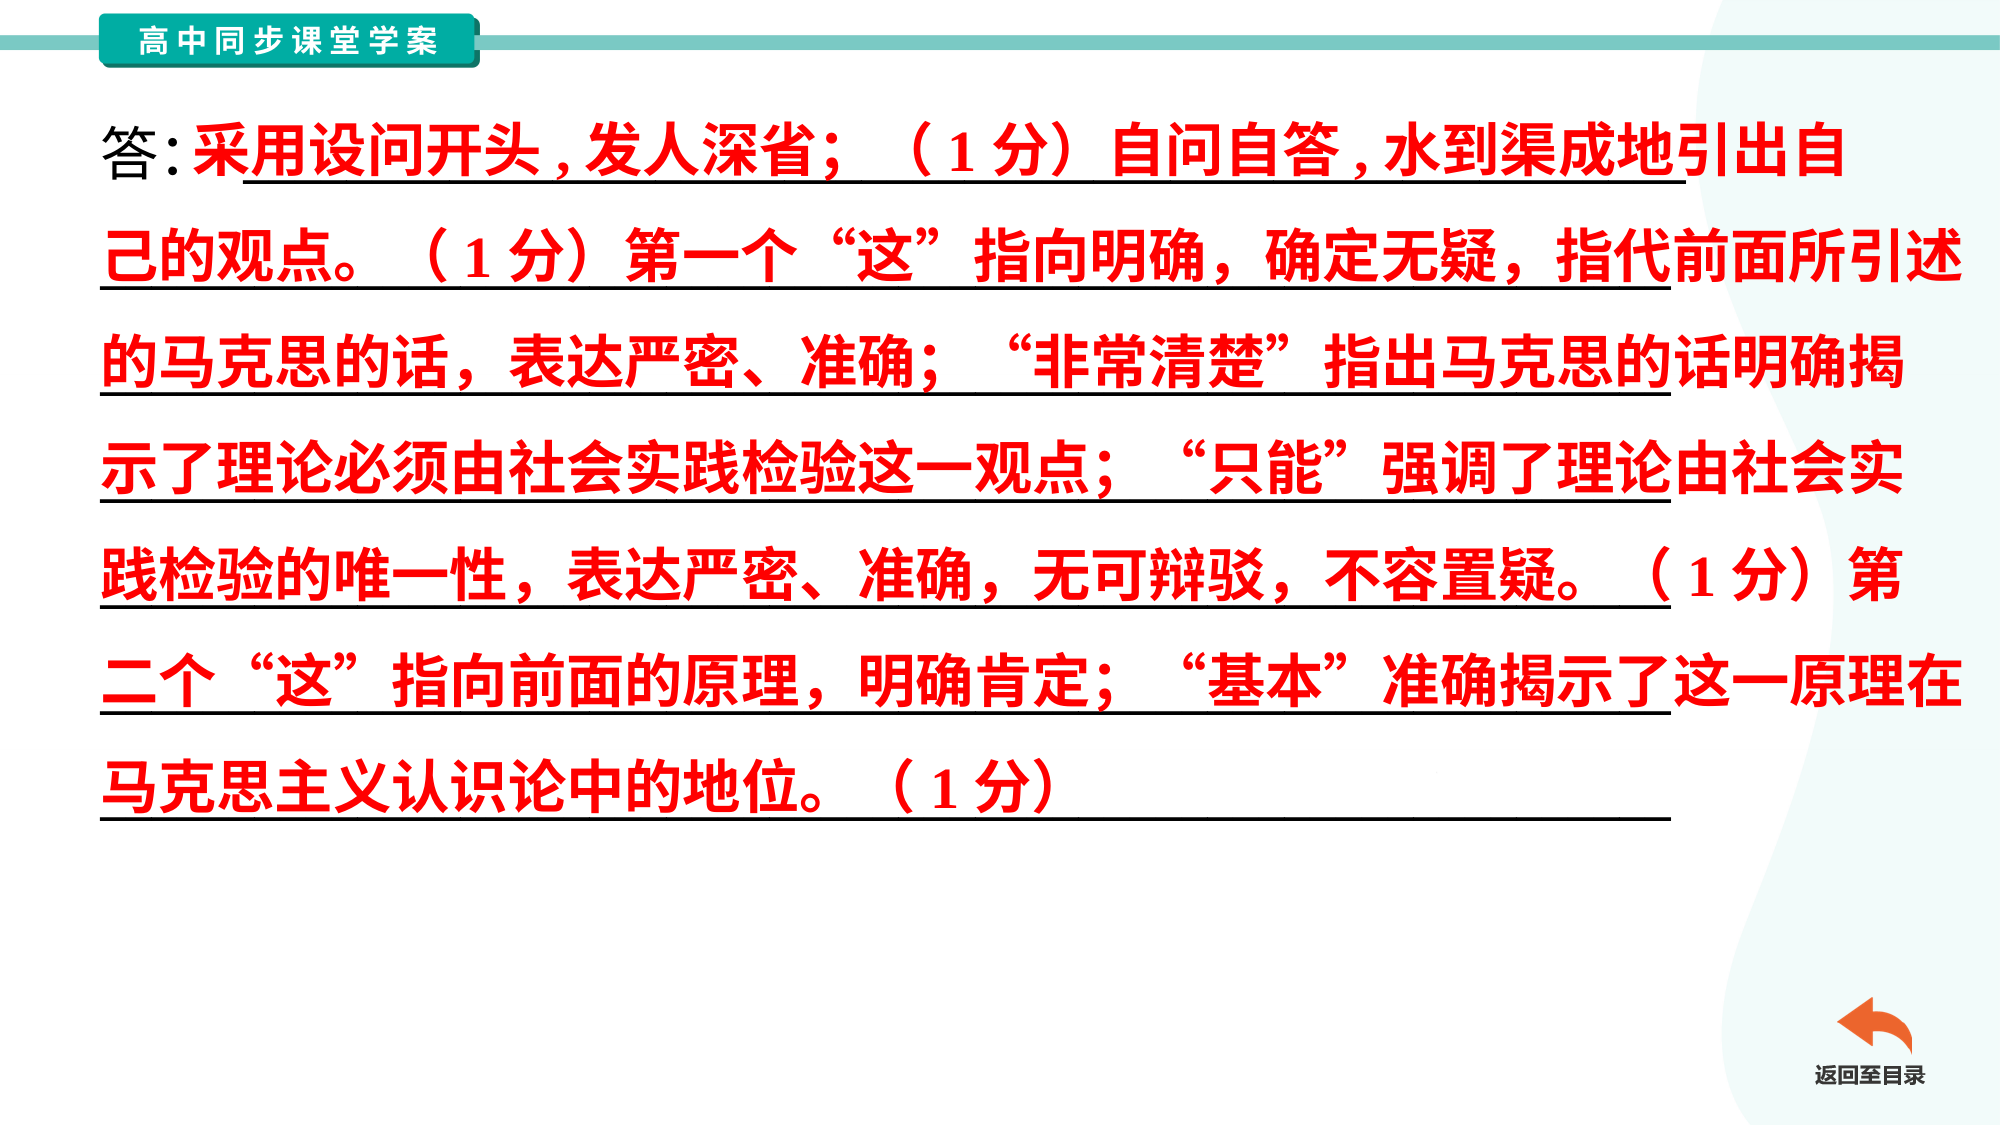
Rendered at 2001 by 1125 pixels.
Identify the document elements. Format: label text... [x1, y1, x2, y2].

picture [0, 0, 2000, 1125]
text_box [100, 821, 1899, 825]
text_box 采用设问开头,发人深省；（1分）自问自答,水到渠成地引出自 己的观点。（1分）第一个“这”指向明确，确定无疑，指代前面所引述 的马克思的话，表达严密、准确；“非常清楚”指出马克思的话明确揭 示了理论必须由社会实践检验这一观点；“只能”强调了理论由社会实 践检验的唯一性，表达严密、准确，无可辩驳，不容置疑。（1分）第 二个“这”指向前面的原理，明确肯定；“基本”准确揭示了这一原理在 马克思主义认识论中的地位。（1分） [100, 76, 1899, 821]
